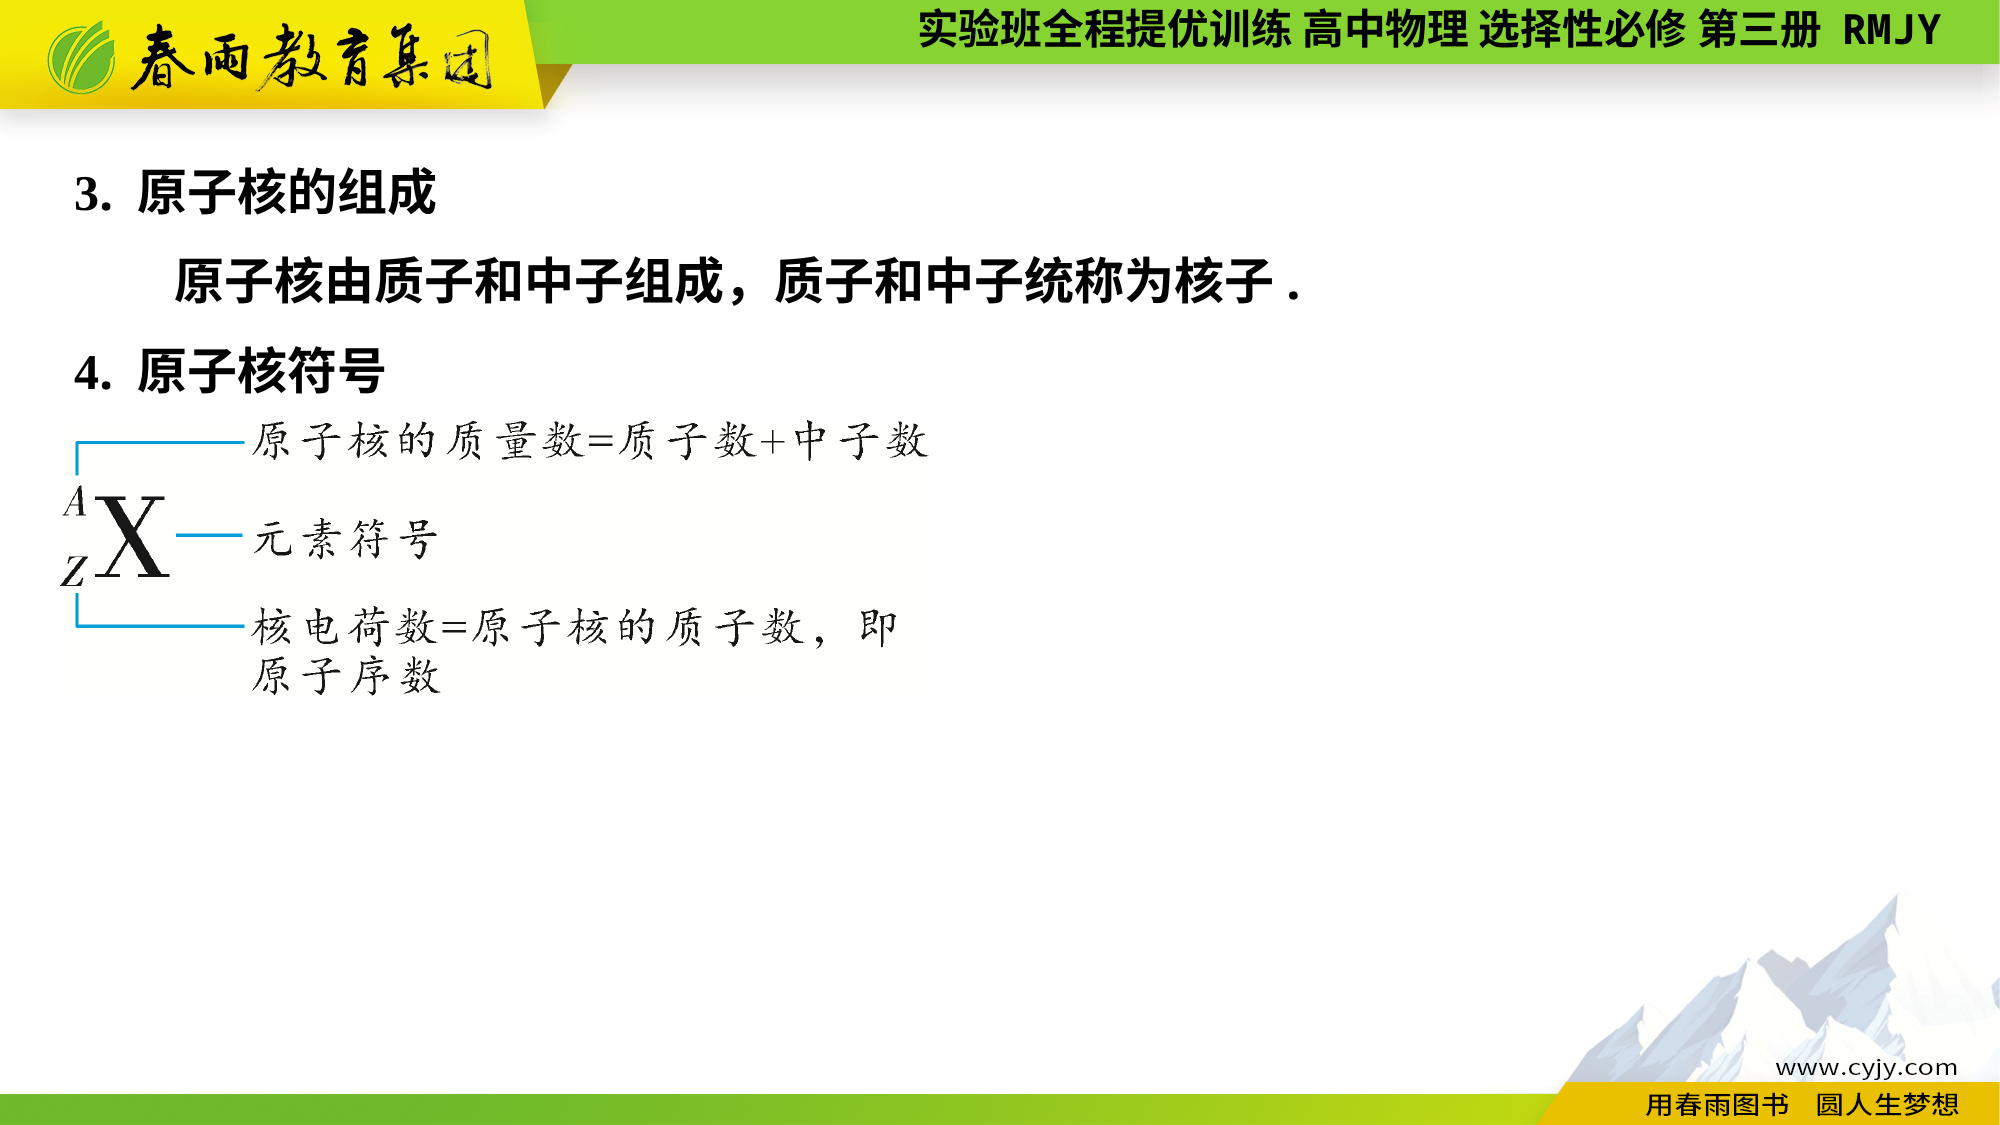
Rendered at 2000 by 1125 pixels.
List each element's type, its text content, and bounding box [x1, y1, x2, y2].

picture [0, 0, 2000, 1125]
list 3. 原子核的组成 原子核由质子和中子组成，质子和中子统称为核子. 4. 原子核符号 [59, 122, 1944, 399]
